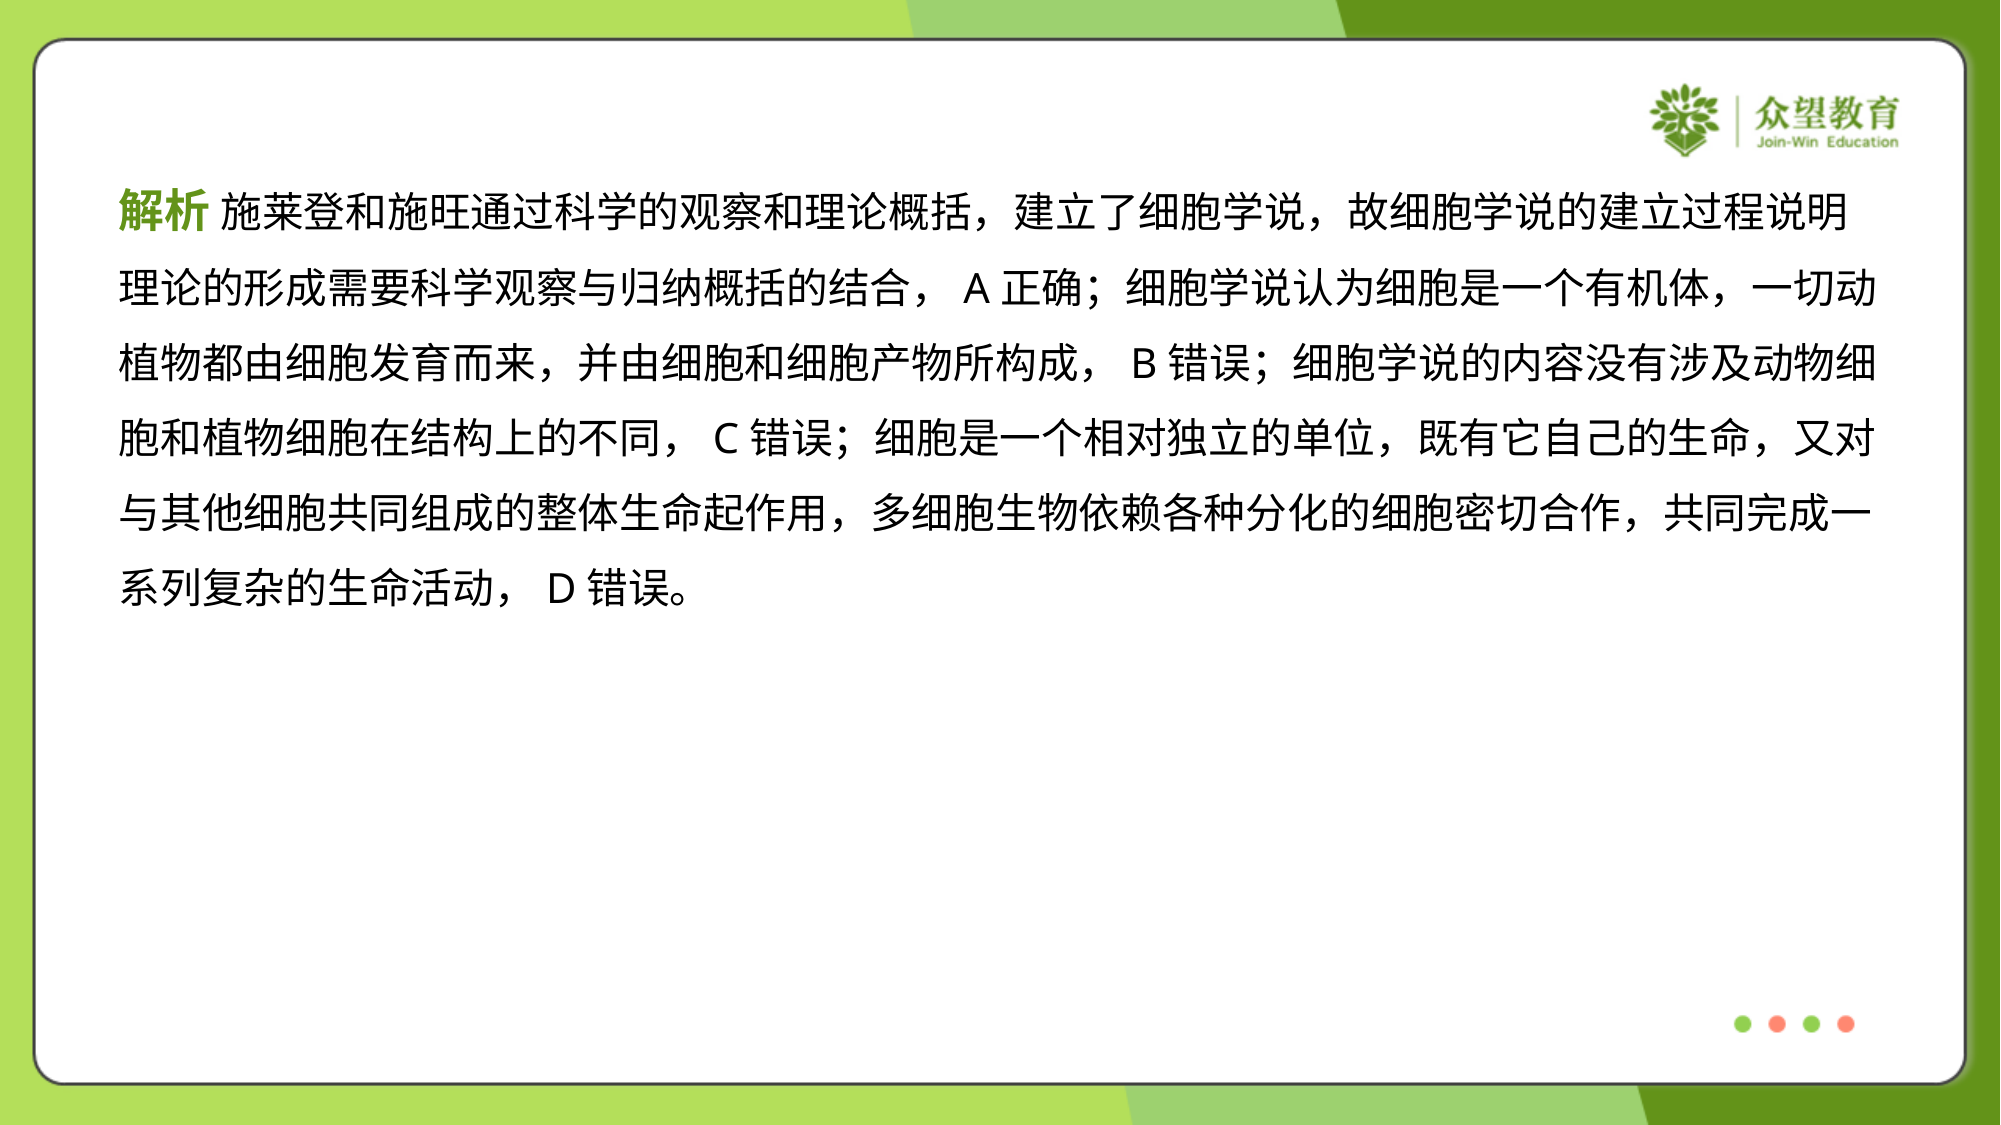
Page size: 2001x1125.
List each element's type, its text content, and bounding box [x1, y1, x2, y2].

text_box 解析 施莱登和施旺通过科学的观察和理论概括，建立了细胞学说，故细胞学说的建立过程说明 理论的形成需要科学观察与归纳概括的结合，A正确；细胞学说认为细胞是一个有机体，一切动 植物都由细胞发育而来，并由细胞和细胞产物所构成，B错误；细胞学说的内容没有涉及动物细 胞和植物细胞在结构上的不同，C错误；细胞是一个相对独立的单位，既有它自己的生命，又对 与其他细胞共同组成的整体生命起作用，多细胞生物依赖各种分化的细胞密切合作，共同完成一 系列复杂的生命活动，D错误。 [118, 159, 1883, 612]
picture [0, 0, 2000, 1125]
